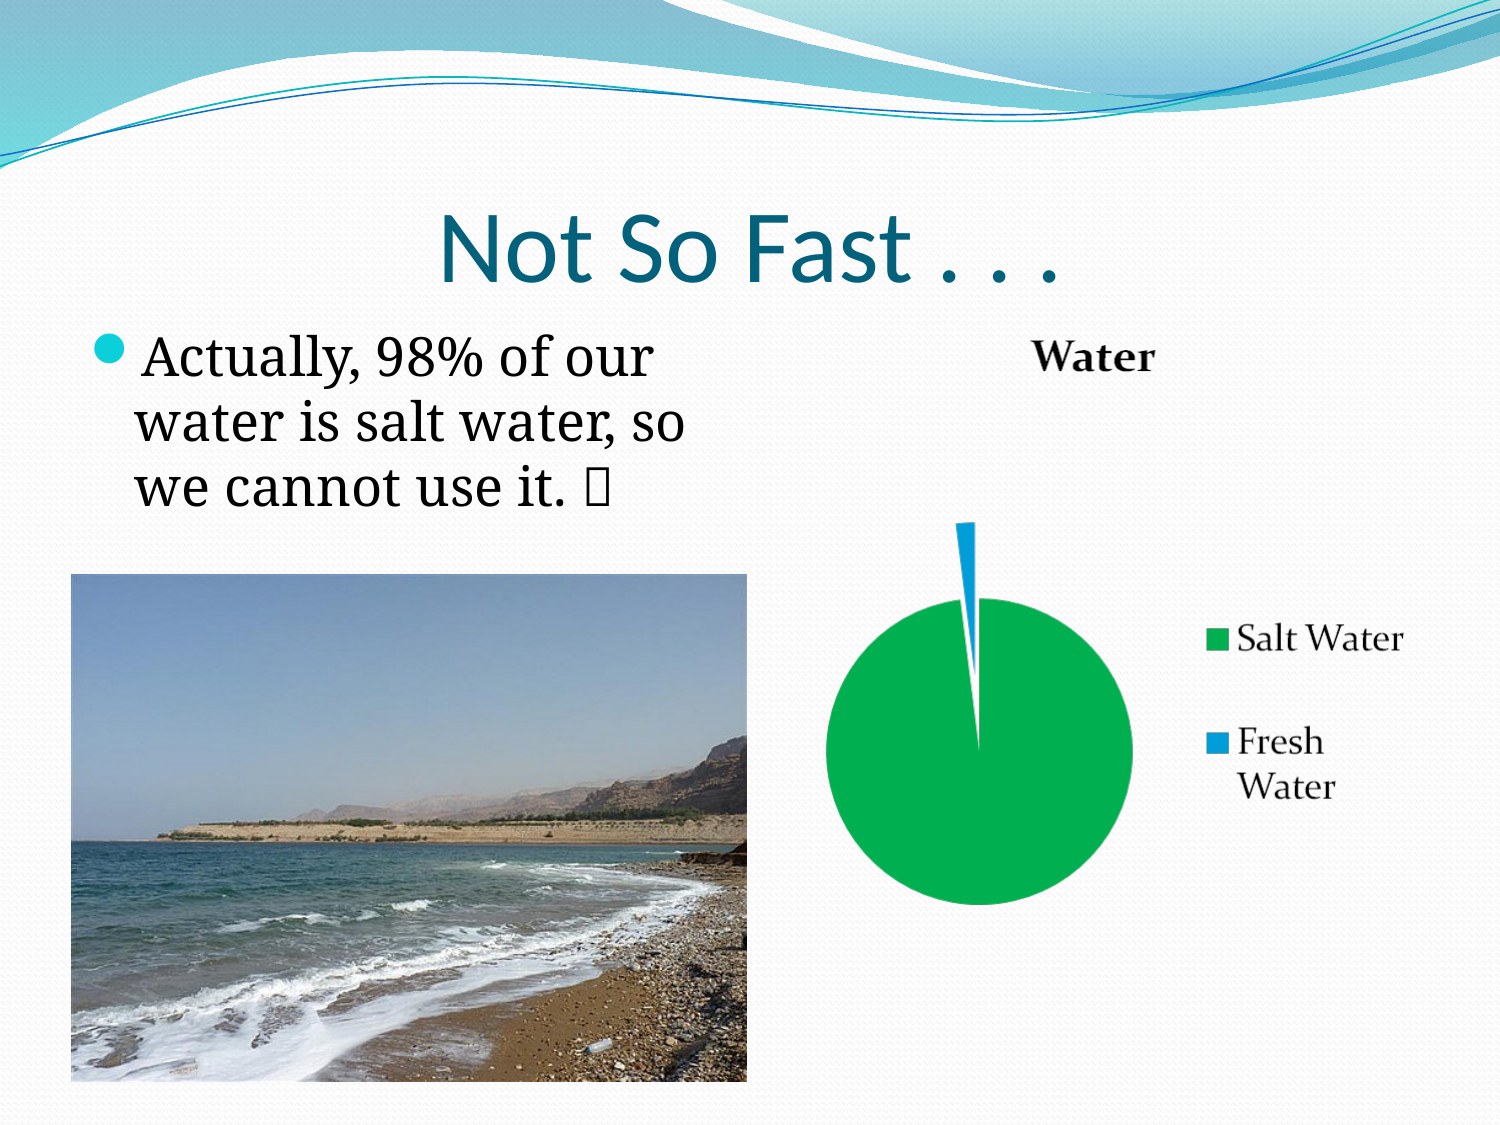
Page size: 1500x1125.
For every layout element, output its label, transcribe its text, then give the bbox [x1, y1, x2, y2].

list Actually, 98% of our water is salt water, so we cannot use it.  [74, 314, 738, 574]
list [753, 303, 1434, 1049]
picture [71, 574, 747, 1082]
title Not So Fast . . . [74, 115, 1426, 304]
